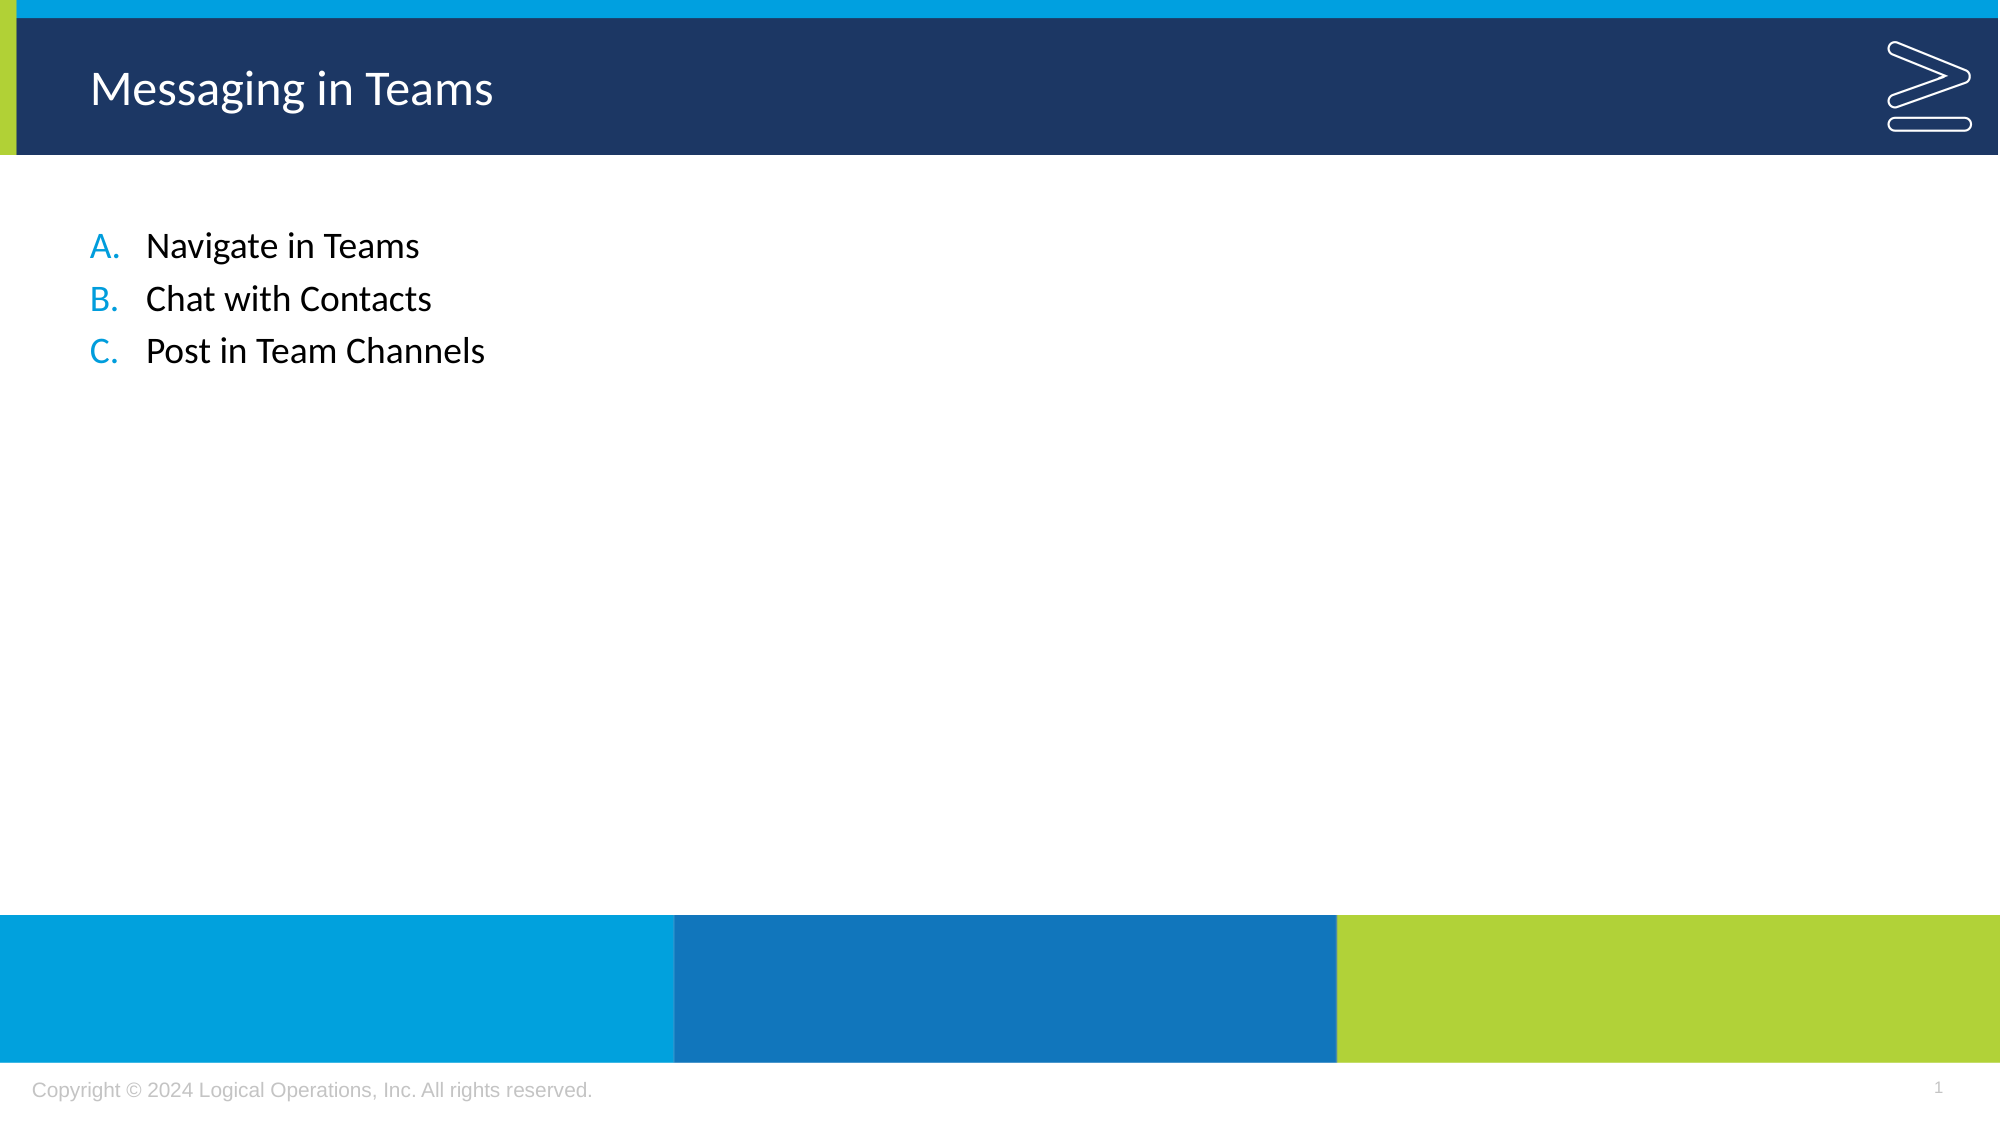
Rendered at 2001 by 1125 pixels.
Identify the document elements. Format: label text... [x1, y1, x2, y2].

picture [1850, 19, 1998, 155]
list Navigate in Teams Chat with Contacts Post in Team Channels [74, 213, 1926, 892]
slide_number 1 [1491, 1057, 1959, 1118]
picture [674, 915, 2000, 1063]
title Messaging in Teams [74, 16, 1850, 155]
picture [0, 0, 74, 155]
